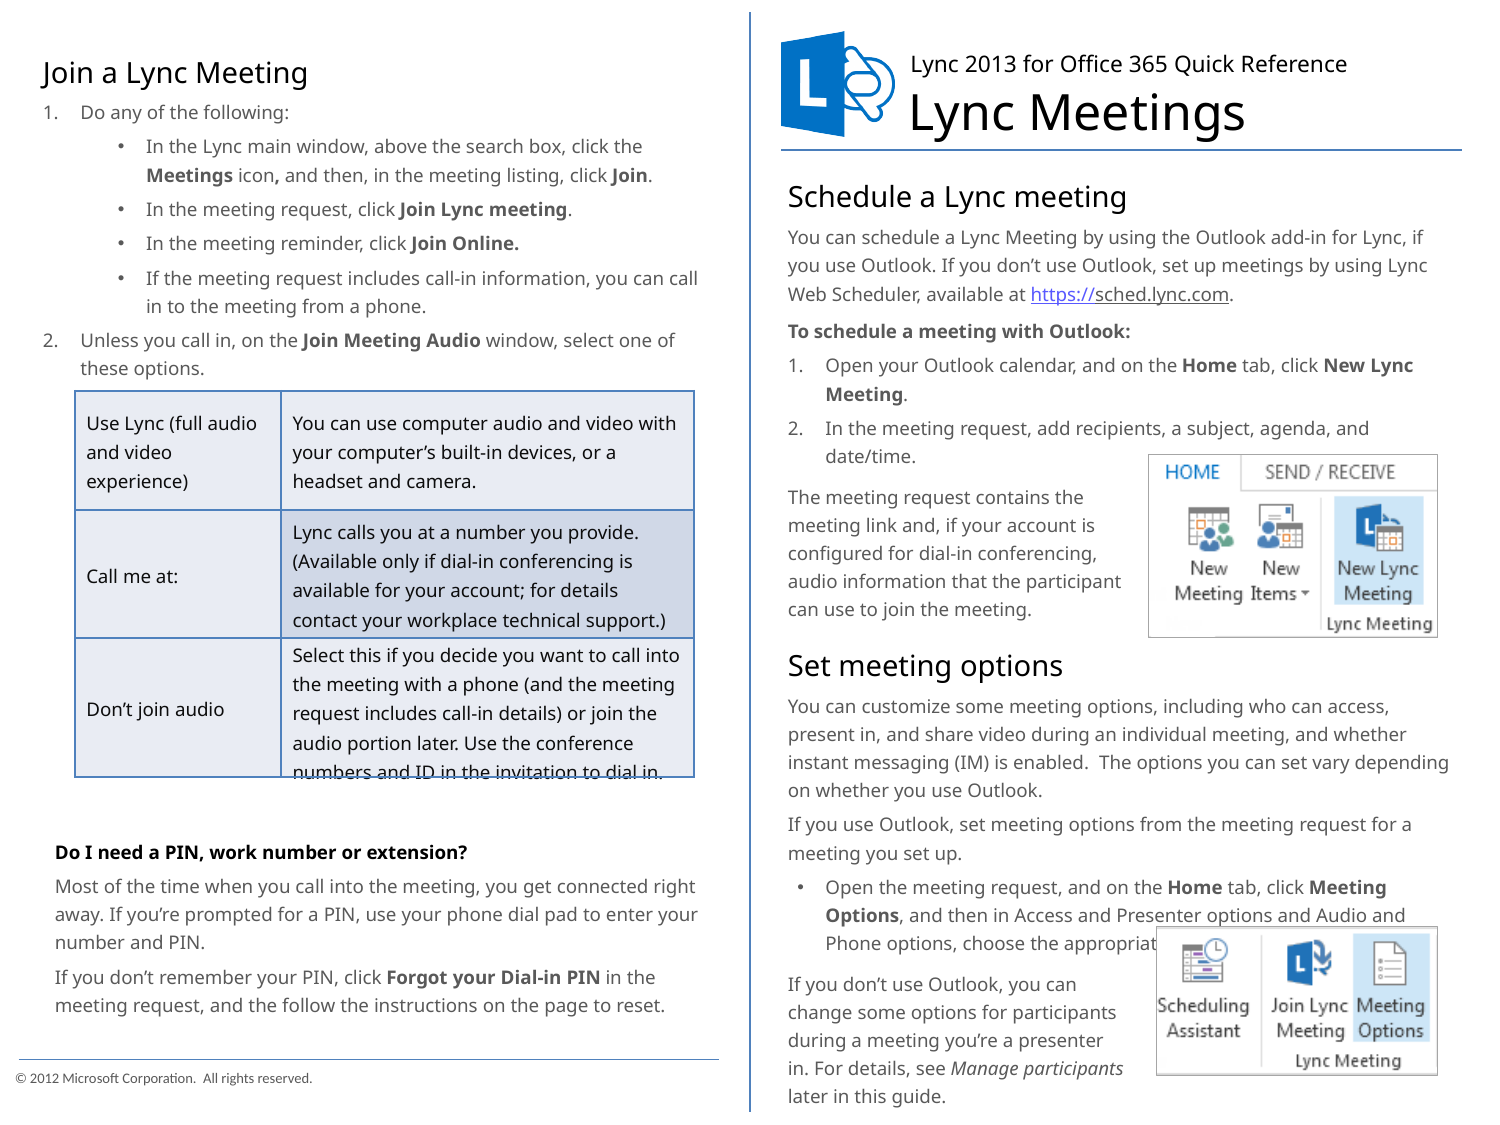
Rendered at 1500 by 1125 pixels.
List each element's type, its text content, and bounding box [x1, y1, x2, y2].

text_box Lync Meetings [900, 105, 1263, 137]
table_cell Call me at: [76, 511, 280, 637]
table_cell Select this if you decide you want to call into the meeting with a phone (and the meeting request includes call-in details) or join the audio portion later. Use the conference numbers and ID in the invitation to dial in. [282, 639, 693, 776]
table_header You can use computer audio and video with your computer’s built-in devices, or a headset and camera. [282, 392, 693, 509]
text_box Schedule a Lync meeting You can schedule a Lync Meeting by using the Outlook add-in for Lync, if you use Outlook. If you don’t use Outlook, set up meetings by using Lync Web Scheduler, available at https://sched.lync.com. To schedule a meeting with Outlook: Open your Outlook calendar, and on the Home tab, click New Lync Meeting. In the meeting request, add recipients, a subject, agenda, and date/time. The meeting request contains the meeting link and, if your account is configured for dial-in conferencing, audio information that the participant can use to join the meeting. [773, 162, 1474, 628]
picture [1148, 454, 1438, 638]
table_header Use Lync (full audio and video experience) [76, 392, 280, 509]
table_cell Lync calls you at a number you provide. (Available only if dial-in conferencing is available for your account; for details contact your workplace technical support.) [282, 511, 693, 637]
text_box Set meeting options You can customize some meeting options, including who can access, present in, and share video during an individual meeting, and whether instant messaging (IM) is enabled. The options you can set vary depending on whether you use Outlook. If you use Outlook, set meeting options from the meeting request for a meeting you set up. Open the meeting request, and on the Home tab, click Meeting Options, and then in Access and Presenter options and Audio and Phone options, choose the appropriate selections. If you don’t use Outlook, you can change some options for participants during a meeting you’re a presenter in. For details, see Manage participants later in this guide. [773, 631, 1474, 1115]
table_cell Don’t join audio [76, 639, 280, 776]
text_box Join a Lync Meeting Do any of the following: In the Lync main window, above the search box, click the Meetings icon, and then, in the meeting listing, click Join. In the meeting request, click Join Lync meeting. In the meeting reminder, click Join Online. If the meeting request includes call-in information, you can call in to the meeting from a phone. Unless you call in, on the Join Meeting Audio window, select one of these options. [28, 29, 729, 387]
text_box © 2012 Microsoft Corporation. All rights reserved. [0, 1061, 745, 1095]
text_box Lync 2013 for Office 365 Quick Reference [900, 40, 1377, 105]
picture [780, 31, 896, 137]
text_box Do I need a PIN, work number or extension? Most of the time when you call into the meeting, you get connected right away. If you’re prompted for a PIN, use your phone dial pad to enter your number and PIN. If you don’t remember your PIN, click Forgot your Dial-in PIN in the meeting request, and the follow the instructions on the page to reset. [39, 827, 717, 1024]
picture [1155, 926, 1438, 1076]
